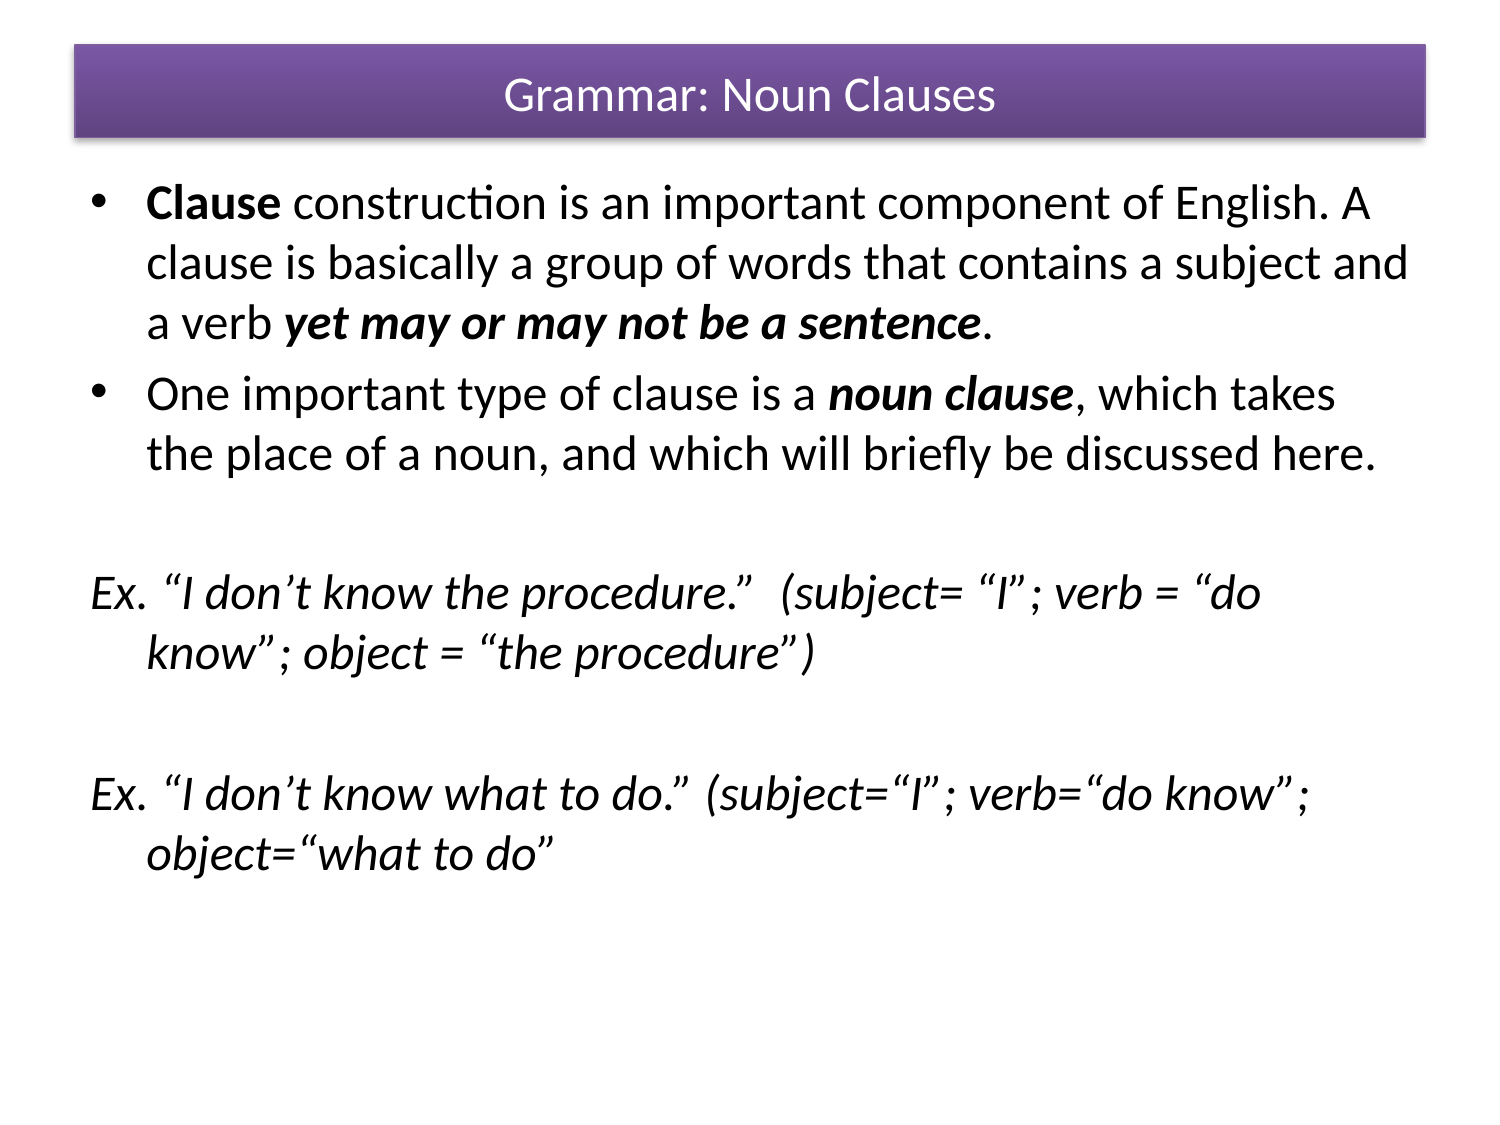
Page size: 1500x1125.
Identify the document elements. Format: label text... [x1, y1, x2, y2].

title Grammar: Noun Clauses [74, 44, 1426, 138]
list Clause construction is an important component of English. A clause is basically a group of words that contains a subject and a verb yet may or may not be a sentence. One important type of clause is a noun clause, which takes the place of a noun, and which will briefly be discussed here. Ex. “I don’t know the procedure.” (subject= “I”; verb = “do know”; object = “the procedure”) Ex. “I don’t know what to do.” (subject=“I”; verb=“do know”; object=“what to do” [75, 162, 1425, 1005]
